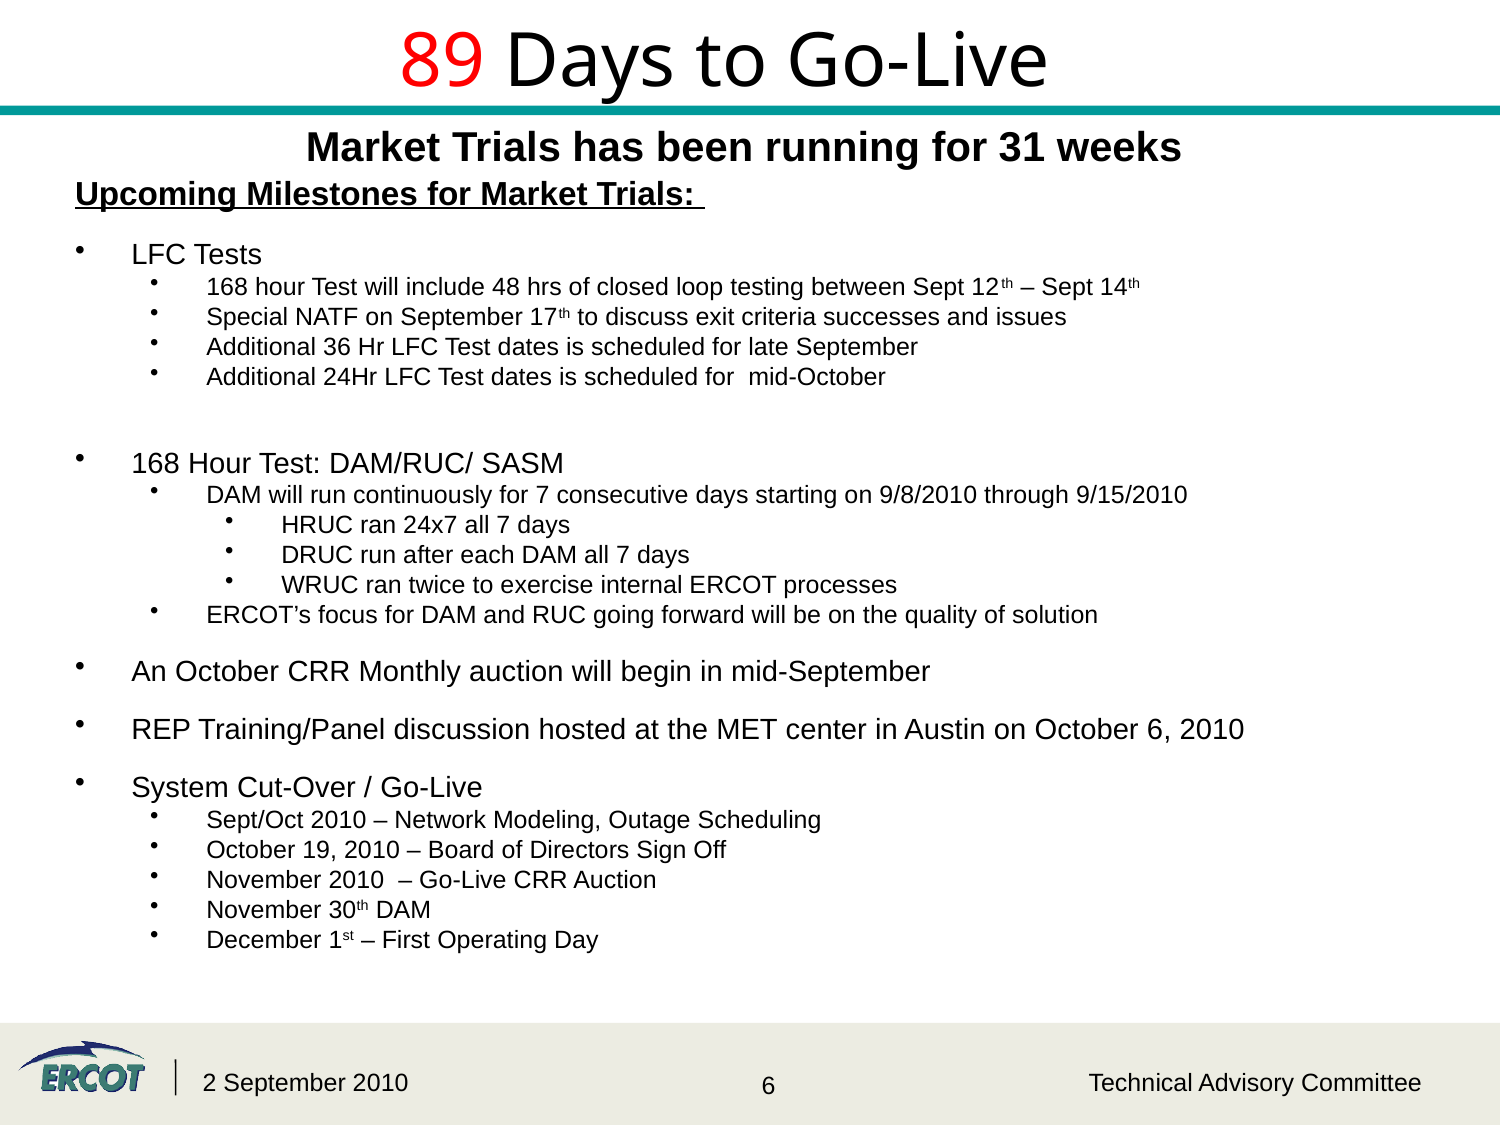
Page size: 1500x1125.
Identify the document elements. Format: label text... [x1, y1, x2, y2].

picture [10, 1031, 151, 1111]
text_box Market Trials has been running for 31 weeks [0, 112, 1500, 178]
title 89 Days to Go-Live [0, 0, 1451, 112]
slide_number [187, 1059, 538, 1125]
footer Technical Advisory Committee [962, 1059, 1438, 1125]
text_box Upcoming Milestones for Market Trials: LFC Tests 168 hour Test will include 48 hrs of closed loop testing between Sept 12th – Sept 14th Special NATF on September 17th to discuss exit criteria successes and issues Additional 36 Hr LFC Test dates is scheduled for late September Additional 24Hr LFC Test dates is scheduled for mid-October 168 Hour Test: DAM/RUC/ SASM DAM will run continuously for 7 consecutive days starting on 9/8/2010 through 9/15/2010 HRUC ran 24x7 all 7 days DRUC run after each DAM all 7 days WRUC ran twice to exercise internal ERCOT processes ERCOT’s focus for DAM and RUC going forward will be on the quality of solution An October CRR Monthly auction will begin in mid-September REP Training/Panel discussion hosted at the MET center in Austin on October 6, 2010 System Cut-Over / Go-Live Sept/Oct 2010 – Network Modeling, Outage Scheduling October 19, 2010 – Board of Directors Sign Off November 2010 – Go-Live CRR Auction November 30th DAM December 1st – First Operating Day [0, 149, 1438, 1025]
